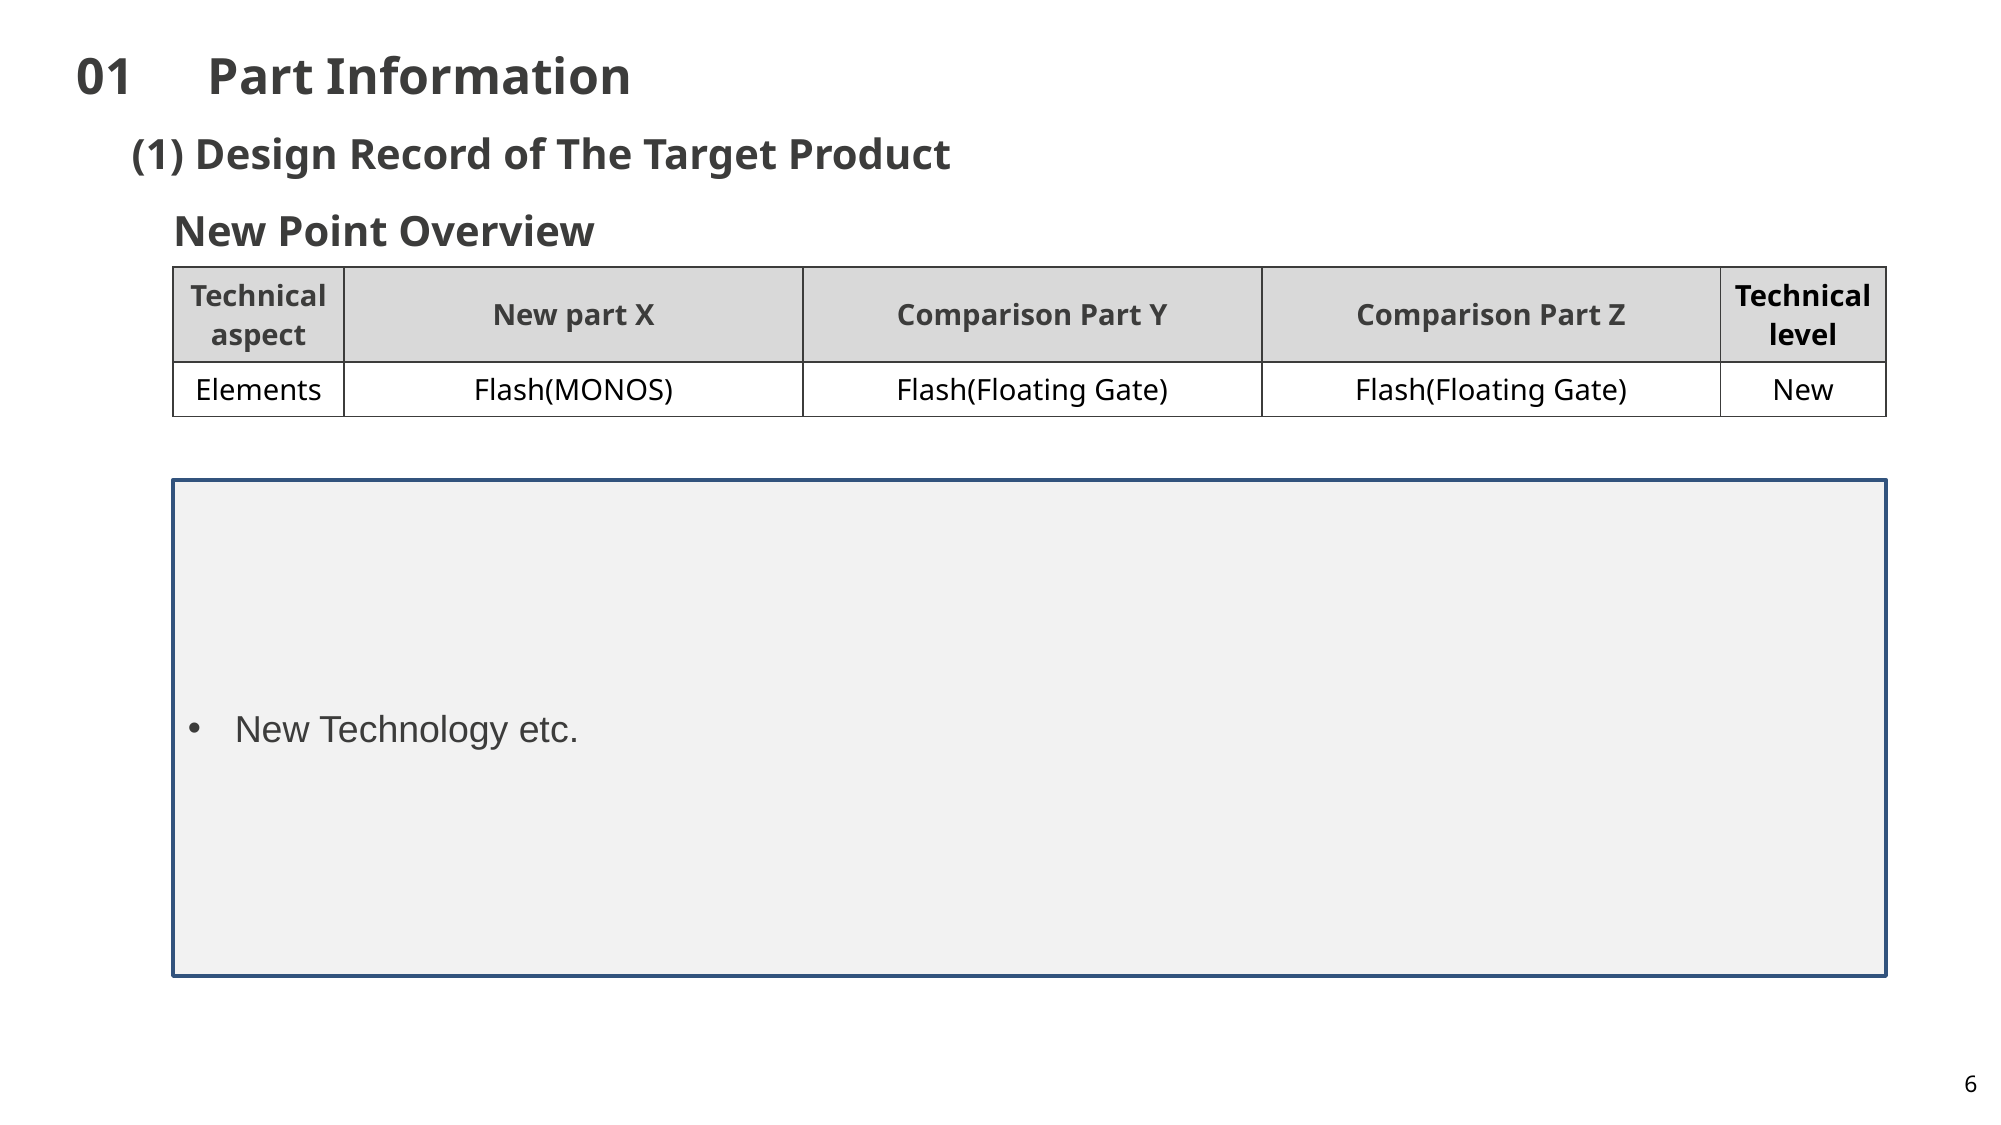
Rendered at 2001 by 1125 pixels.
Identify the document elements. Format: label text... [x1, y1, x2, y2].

text_box New Point Overview [173, 198, 1650, 266]
table_cell Flash(Floating Gate) [1263, 363, 1720, 416]
table_header Comparison Part Z [1263, 268, 1720, 361]
table_header New part X [345, 268, 802, 361]
table_header Comparison Part Y [804, 268, 1261, 361]
text_box (1) Design Record of The Target Product [54, 121, 1237, 197]
table_cell Flash(Floating Gate) [804, 363, 1261, 416]
text_box New Technology etc. [171, 478, 1888, 978]
table_cell New [1721, 363, 1885, 416]
table_cell Flash(MONOS) [345, 363, 802, 416]
table_header Technical level [1721, 268, 1885, 361]
title 01 Part Information [0, 0, 1877, 123]
table_cell Elements [174, 363, 343, 416]
table_header Technical aspect [174, 268, 343, 361]
